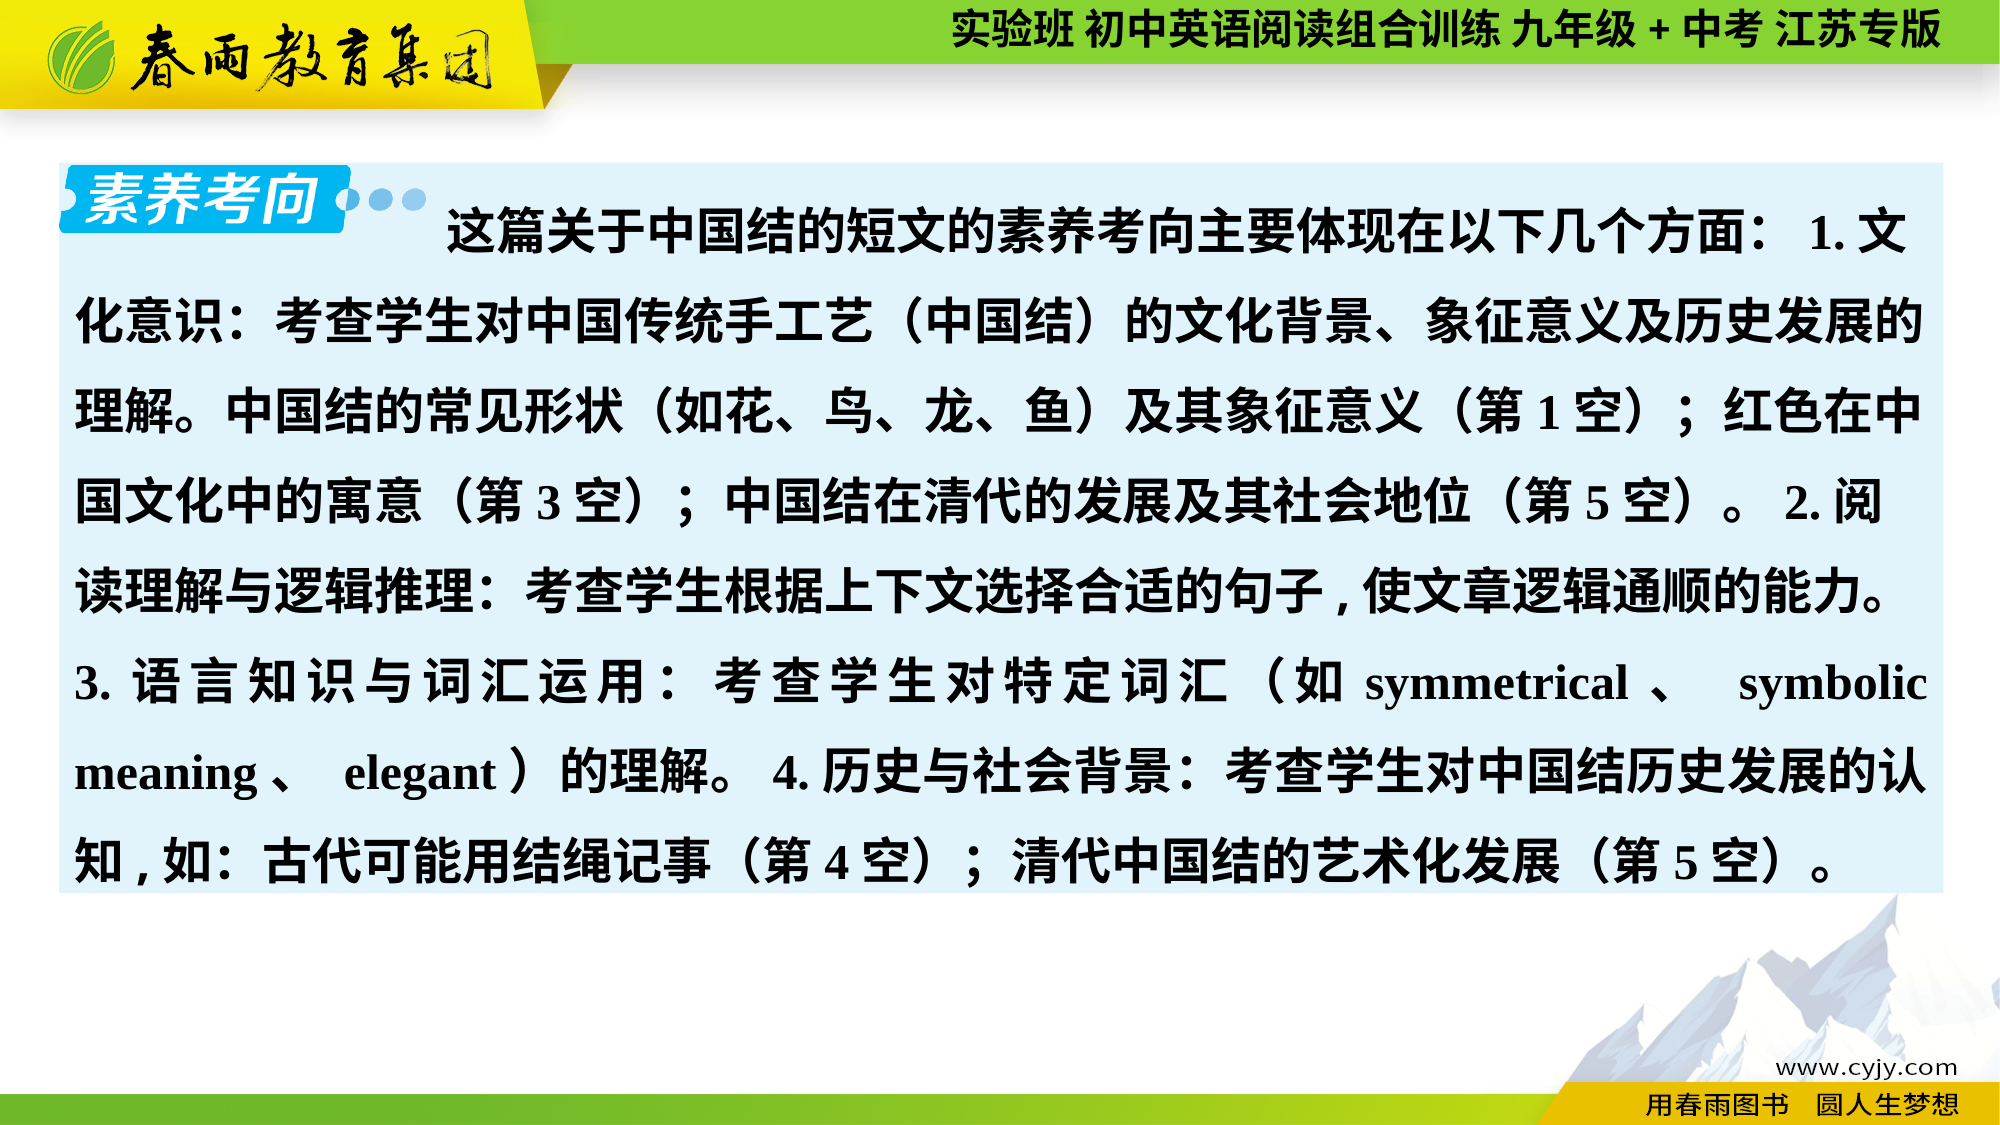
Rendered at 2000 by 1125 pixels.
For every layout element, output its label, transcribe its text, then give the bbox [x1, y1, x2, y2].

picture [0, 0, 2000, 1125]
list 这篇关于中国结的短文的素养考向主要体现在以下几个方面：1.文化意识：考查学生对中国传统手工艺（中国结）的文化背景、象征意义及历史发展的理解。中国结的常见形状（如花、鸟、龙、鱼）及其象征意义（第1空）；红色在中国文化中的寓意（第3空）；中国结在清代的发展及其社会地位（第5空）。2.阅读理解与逻辑推理：考查学生根据上下文选择合适的句子,使文章逻辑通顺的能力。 3.语言知识与词汇运用：考查学生对特定词汇（如symmetrical、 symbolic meaning、 elegant）的理解。4.历史与社会背景：考查学生对中国结历史发展的认知,如：古代可能用结绳记事（第4空）；清代中国结的艺术化发展（第5空）。 [59, 162, 1944, 894]
